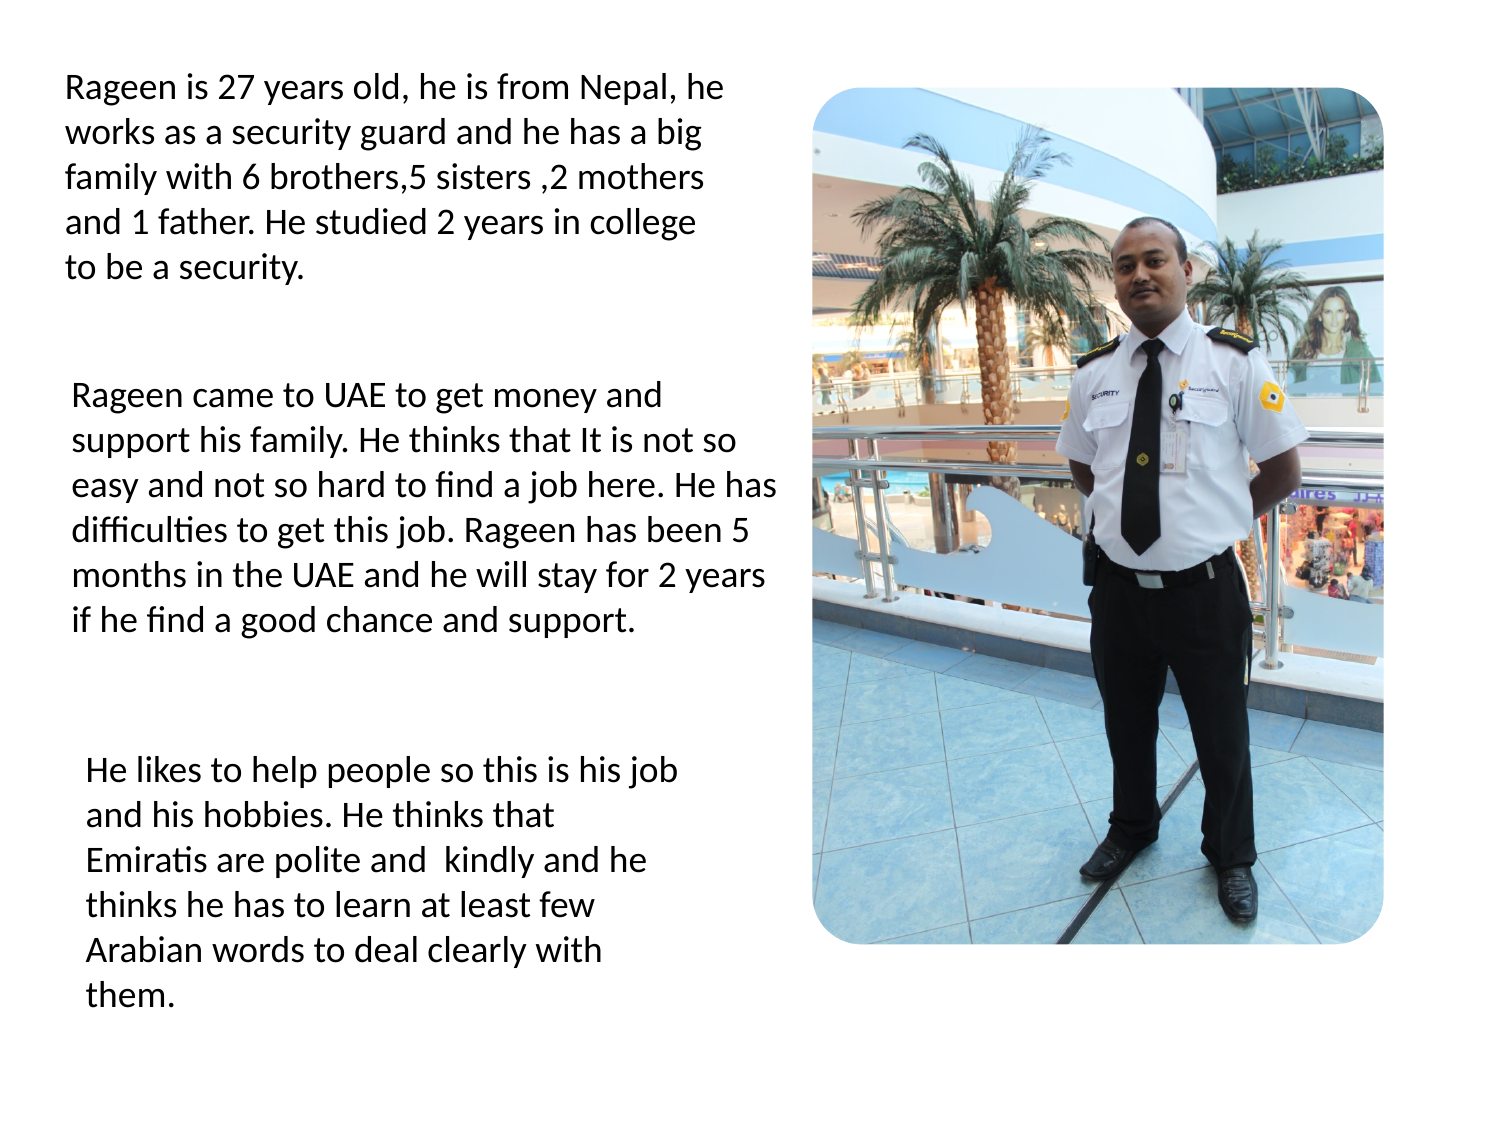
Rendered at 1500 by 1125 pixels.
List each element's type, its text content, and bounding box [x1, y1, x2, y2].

text_box Rageen is 27 years old, he is from Nepal, he works as a security guard and he has a big family with 6 brothers,5 sisters ,2 mothers and 1 father. He studied 2 years in college to be a security. [50, 55, 750, 295]
picture [812, 87, 1384, 945]
text_box Rageen came to UAE to get money and support his family. He thinks that It is not so easy and not so hard to find a job here. He has difficulties to get this job. Rageen has been 5 months in the UAE and he will stay for 2 years if he find a good chance and support. [56, 362, 794, 648]
text_box He likes to help people so this is his job and his hobbies. He thinks that Emiratis are polite and kindly and he thinks he has to learn at least few Arabian words to deal clearly with them. [70, 737, 700, 1023]
